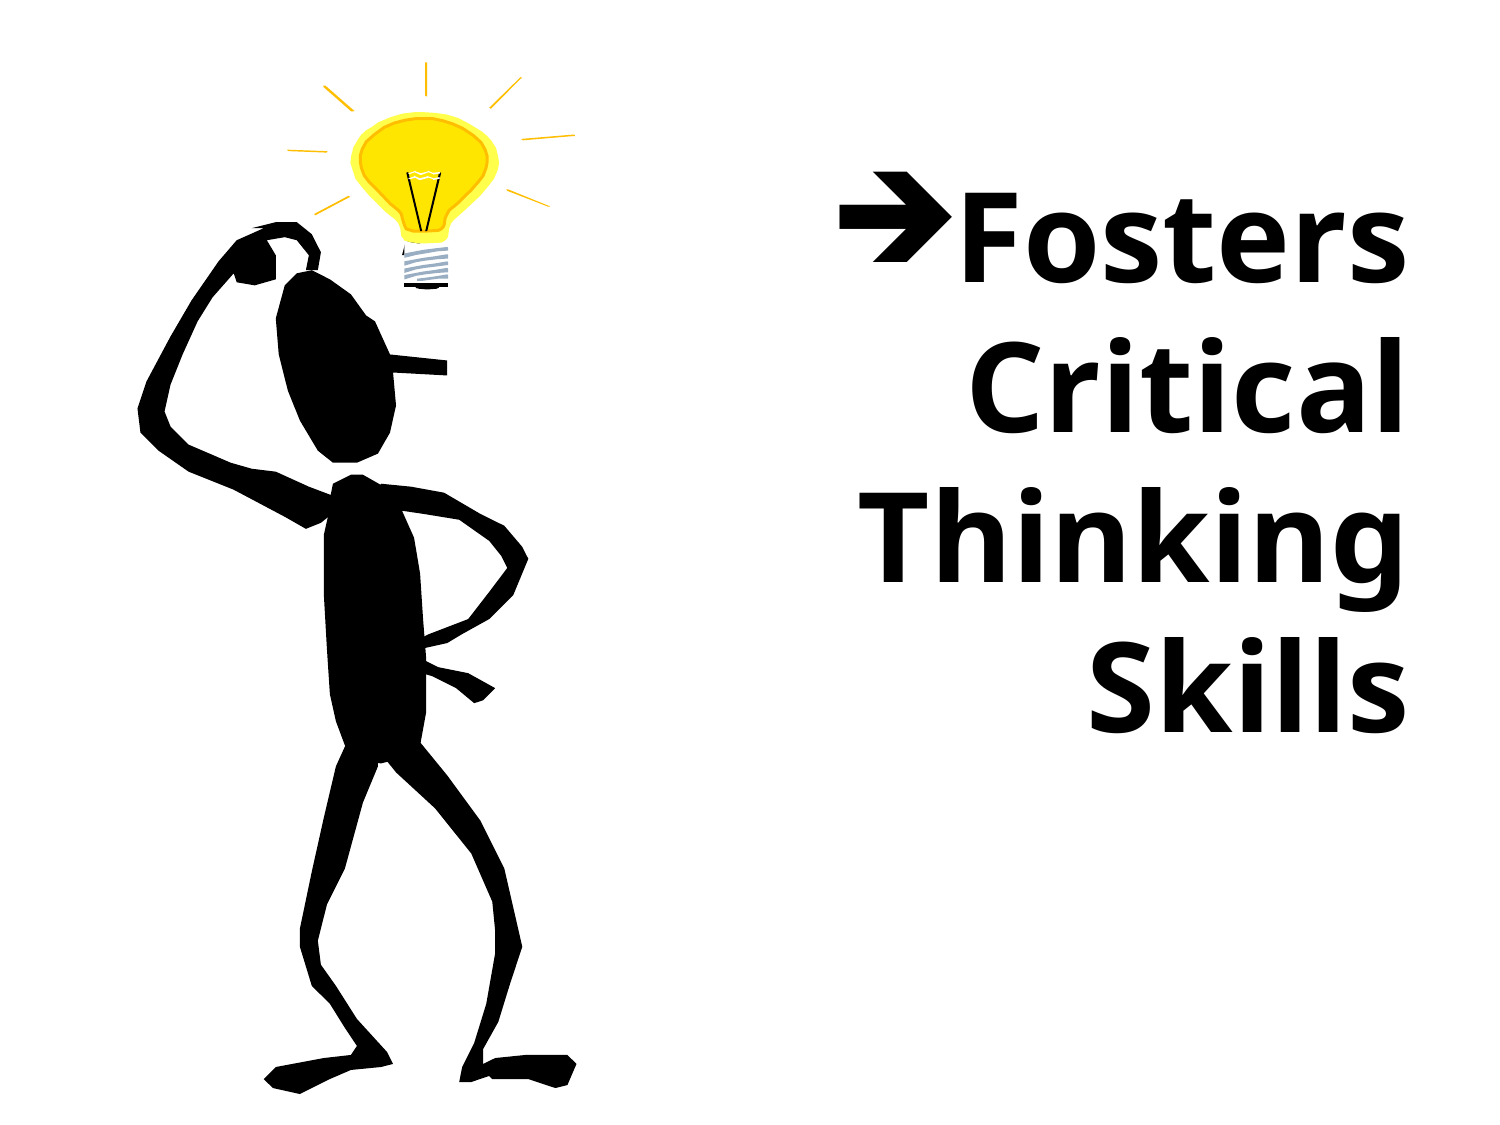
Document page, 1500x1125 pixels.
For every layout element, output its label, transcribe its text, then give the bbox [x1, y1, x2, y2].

text_box Fosters Critical Thinking Skills [687, 149, 1425, 765]
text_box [137, 149, 580, 1101]
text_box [287, 62, 576, 290]
